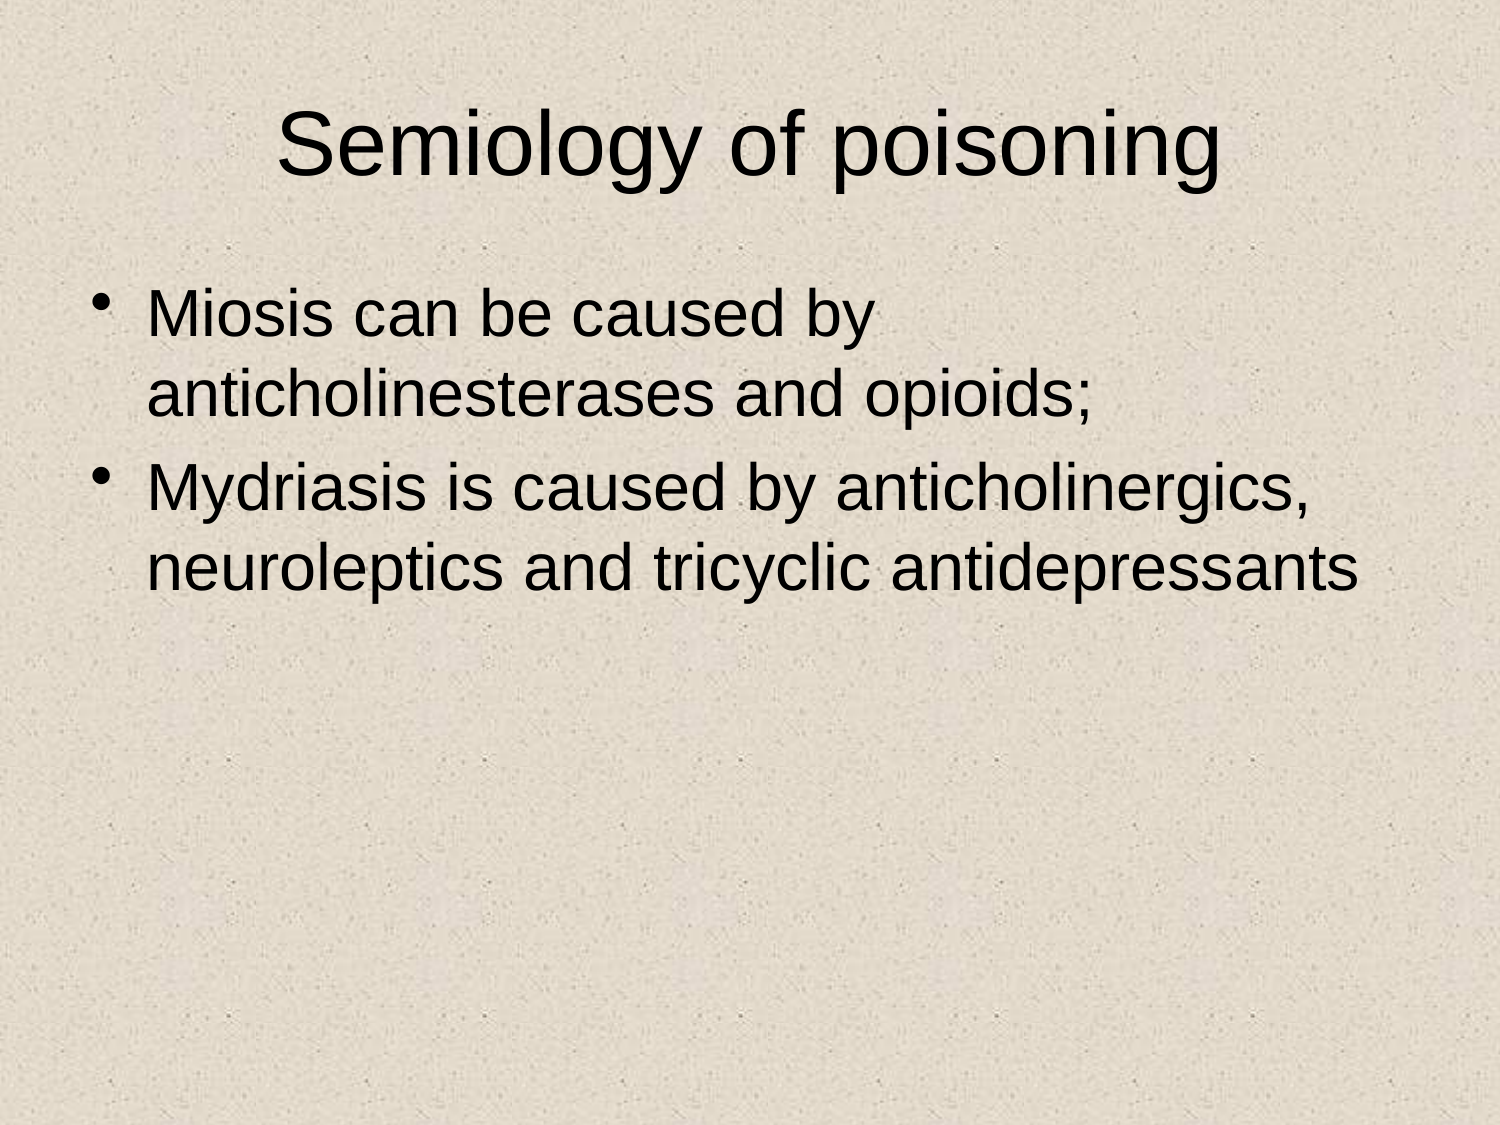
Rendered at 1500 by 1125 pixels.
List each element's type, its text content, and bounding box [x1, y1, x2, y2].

list Miosis can be caused by anticholinesterases and opioids; Mydriasis is caused by anticholinergics, neuroleptics and tricyclic antidepressants [75, 262, 1425, 1005]
picture [0, 0, 1500, 1125]
title Semiology of poisoning [75, 45, 1425, 233]
